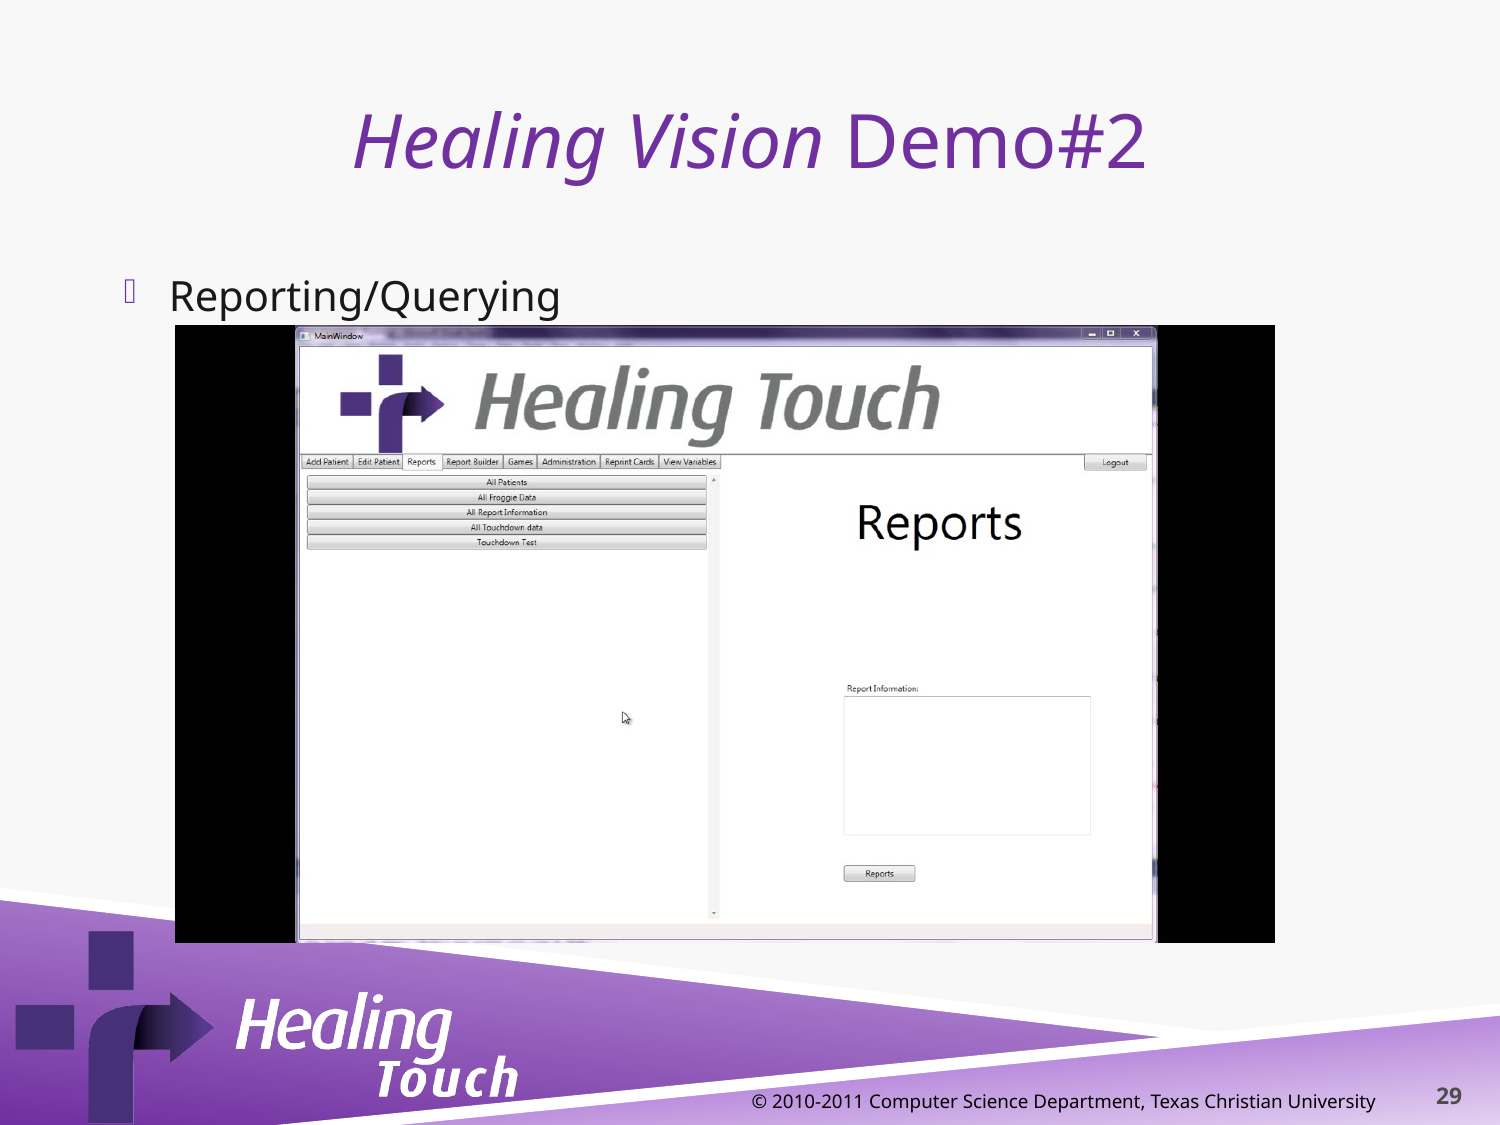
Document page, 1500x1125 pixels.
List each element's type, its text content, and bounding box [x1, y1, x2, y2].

title Healing Vision Demo#2 [112, 45, 1388, 233]
picture [7, 927, 525, 1125]
list Reporting/Querying [112, 262, 1388, 876]
slide_number © 2010-2011 Computer Science Department, Texas Christian University [737, 1052, 1375, 1113]
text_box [174, 324, 1276, 944]
slide_number 29 [1387, 1052, 1463, 1113]
